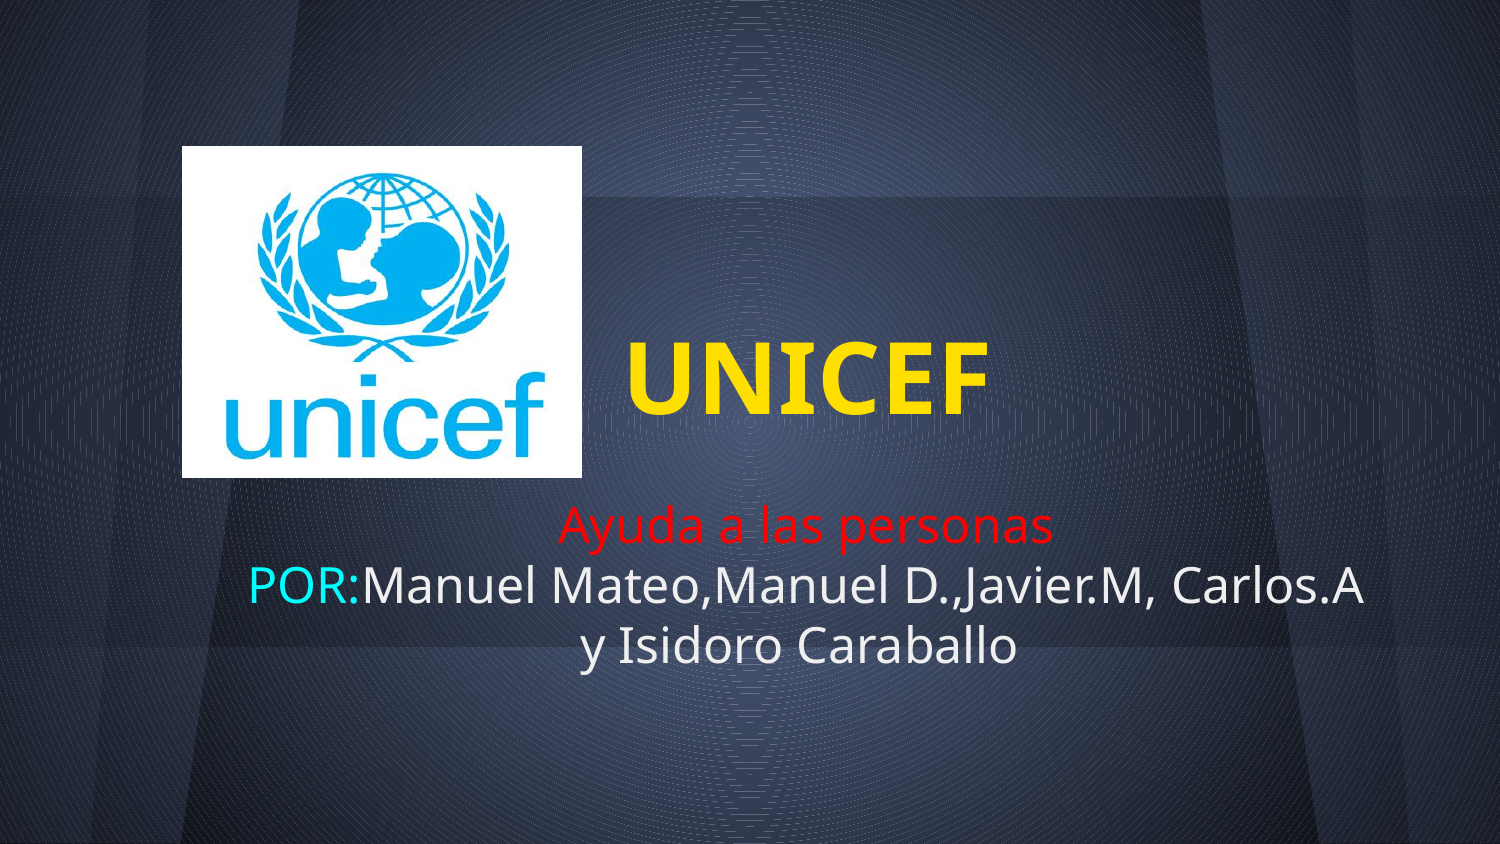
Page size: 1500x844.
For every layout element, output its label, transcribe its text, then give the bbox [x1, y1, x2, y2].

subtitle Ayuda a las personas POR:Manuel Mateo,Manuel D.,Javier.M, Carlos.A y Isidoro Caraballo [112, 478, 1500, 821]
title UNICEF [585, 246, 1458, 450]
picture [182, 145, 582, 479]
